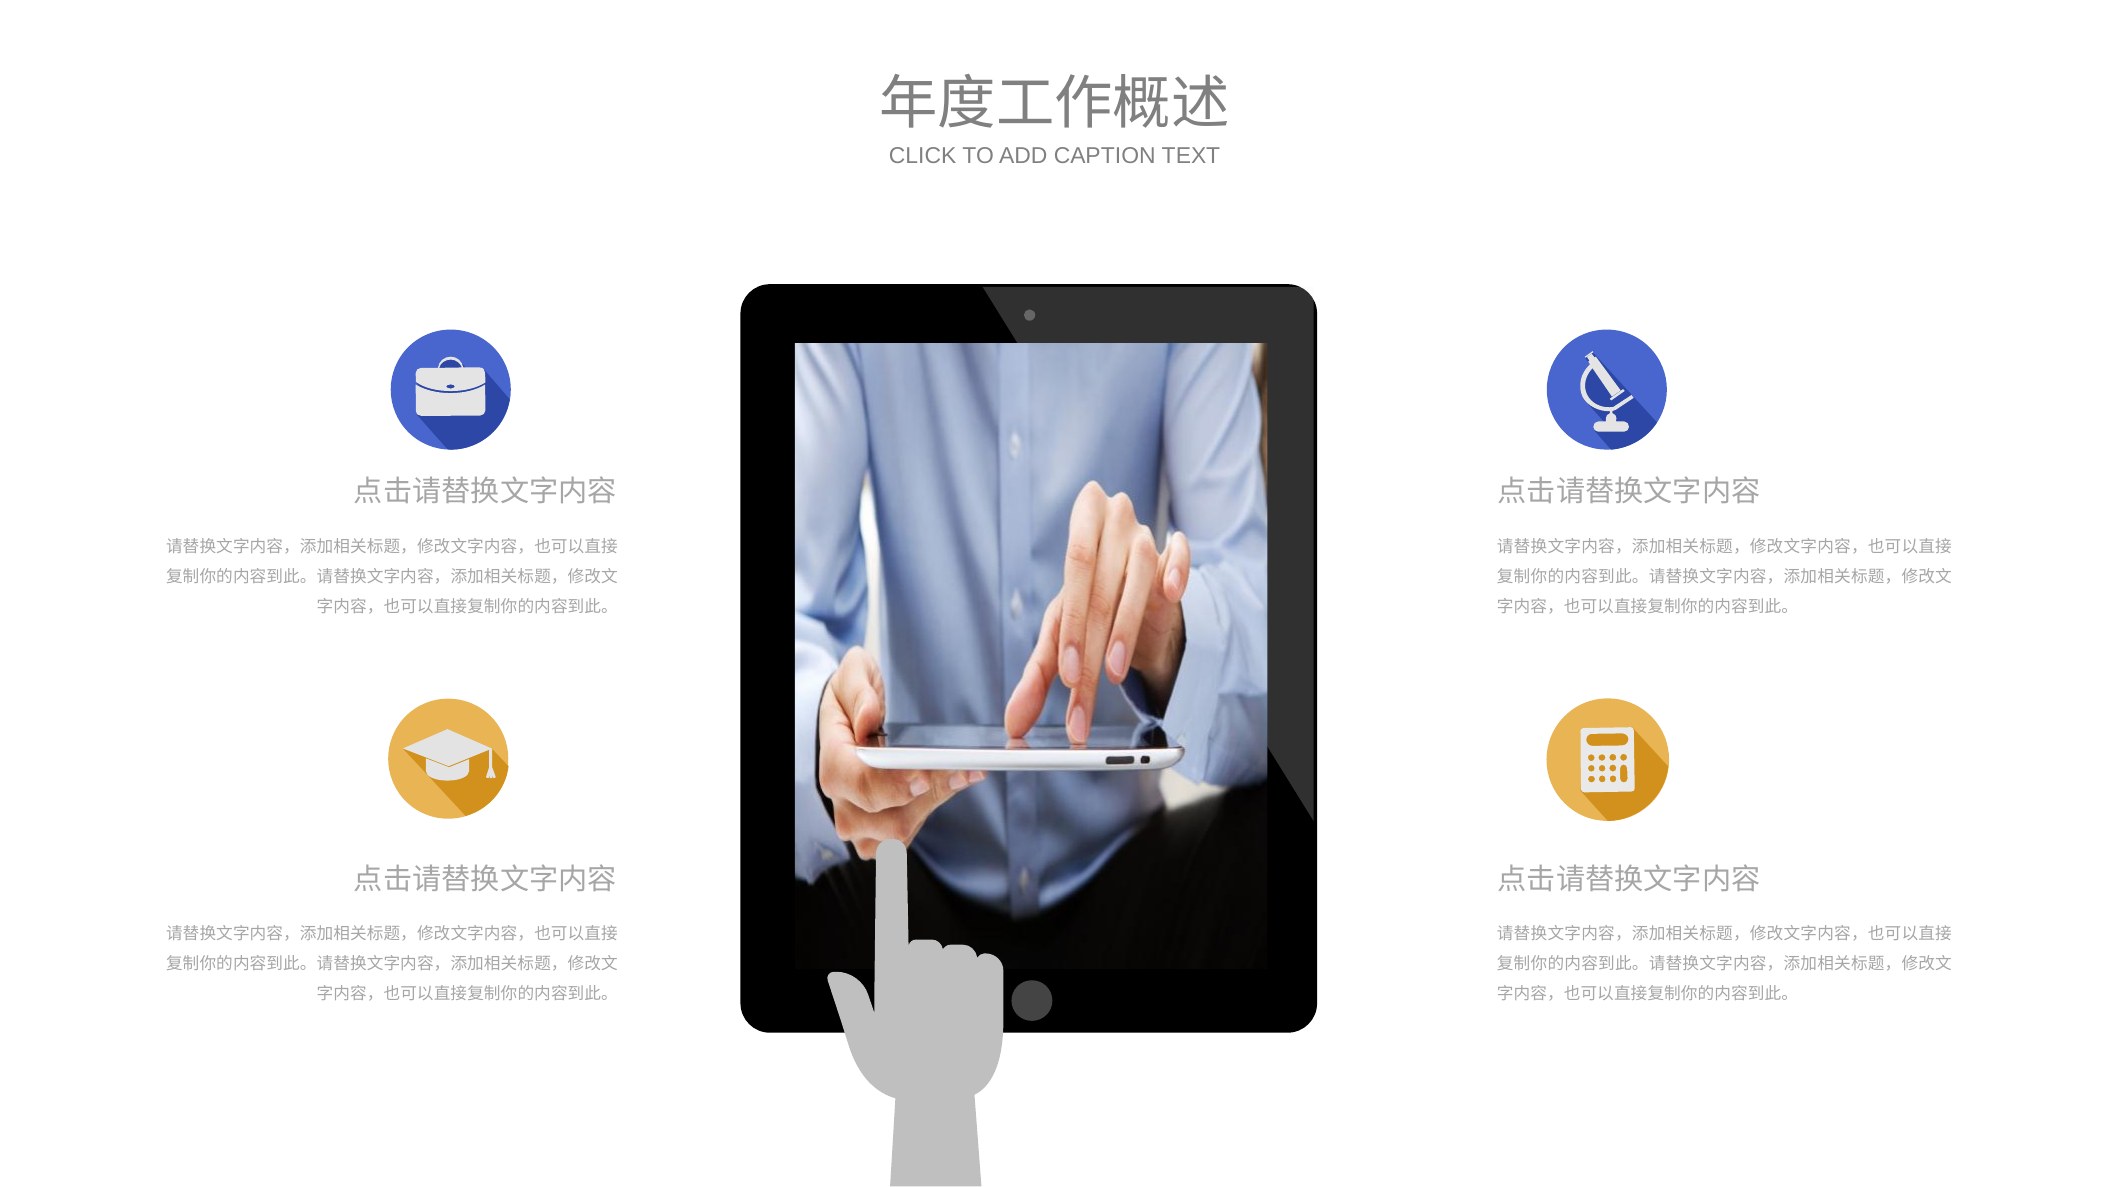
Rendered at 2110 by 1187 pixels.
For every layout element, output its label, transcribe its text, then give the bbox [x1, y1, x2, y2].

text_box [1546, 698, 1670, 821]
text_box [1546, 329, 1667, 450]
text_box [388, 698, 509, 819]
text_box 请替换文字内容，添加相关标题，修改文字内容，也可以直接复制你的内容到此。请替换文字内容，添加相关标题，修改文字内容，也可以直接复制你的内容到此。 [1496, 525, 1953, 616]
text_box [390, 329, 511, 450]
text_box 点击请替换文字内容 [1497, 860, 1762, 896]
text_box 请替换文字内容，添加相关标题，修改文字内容，也可以直接复制你的内容到此。请替换文字内容，添加相关标题，修改文字内容，也可以直接复制你的内容到此。 [156, 525, 619, 616]
text_box 请替换文字内容，添加相关标题，修改文字内容，也可以直接复制你的内容到此。请替换文字内容，添加相关标题，修改文字内容，也可以直接复制你的内容到此。 [156, 912, 619, 1003]
text_box 点击请替换文字内容 [353, 860, 618, 896]
text_box 点击请替换文字内容 [1497, 472, 1762, 508]
text_box 年度工作概述 [865, 65, 1245, 136]
text_box CLICK TO ADD CAPTION TEXT [865, 140, 1245, 168]
text_box 点击请替换文字内容 [353, 472, 618, 508]
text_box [827, 839, 1004, 1187]
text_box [740, 284, 1318, 1033]
text_box 请替换文字内容，添加相关标题，修改文字内容，也可以直接复制你的内容到此。请替换文字内容，添加相关标题，修改文字内容，也可以直接复制你的内容到此。 [1496, 912, 1953, 1003]
